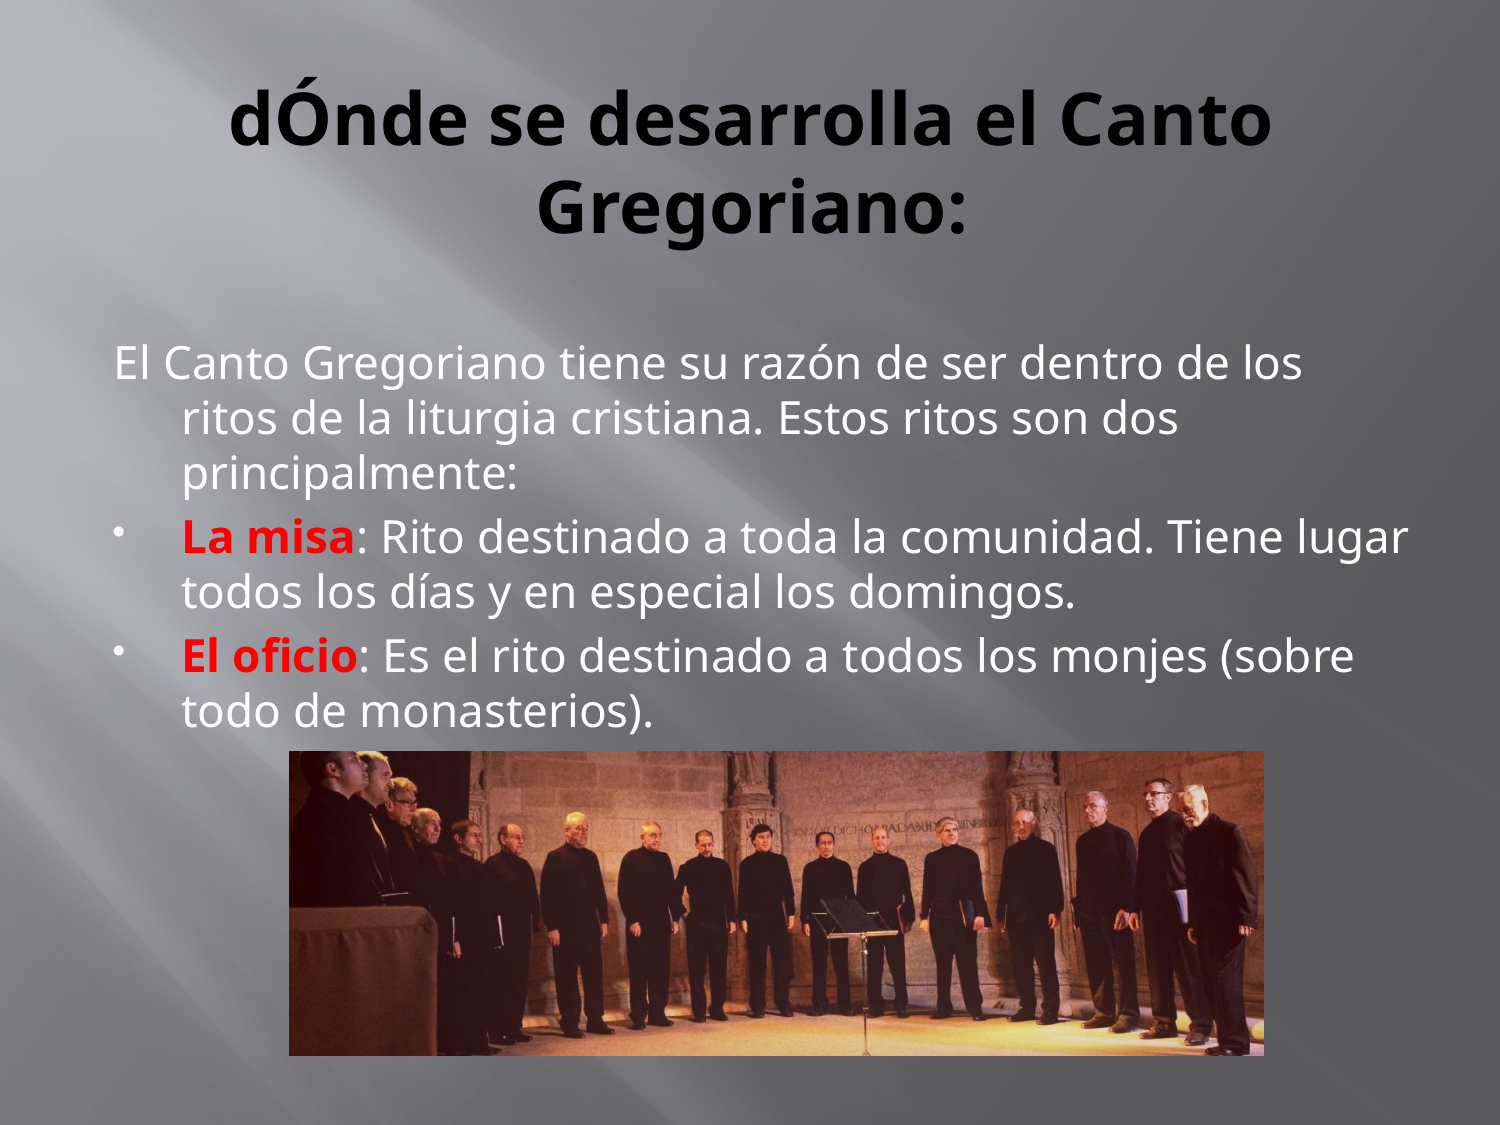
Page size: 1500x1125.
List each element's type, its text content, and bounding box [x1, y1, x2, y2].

picture [288, 751, 1264, 1057]
list El Canto Gregoriano tiene su razón de ser dentro de los ritos de la liturgia cristiana. Estos ritos son dos principalmente: La misa: Rito destinado a toda la comunidad. Tiene lugar todos los días y en especial los domingos. El oficio: Es el rito destinado a todos los monjes (sobre todo de monasterios). [76, 326, 1427, 1099]
title dÓnde se desarrolla el Canto Gregoriano: [76, 66, 1427, 254]
